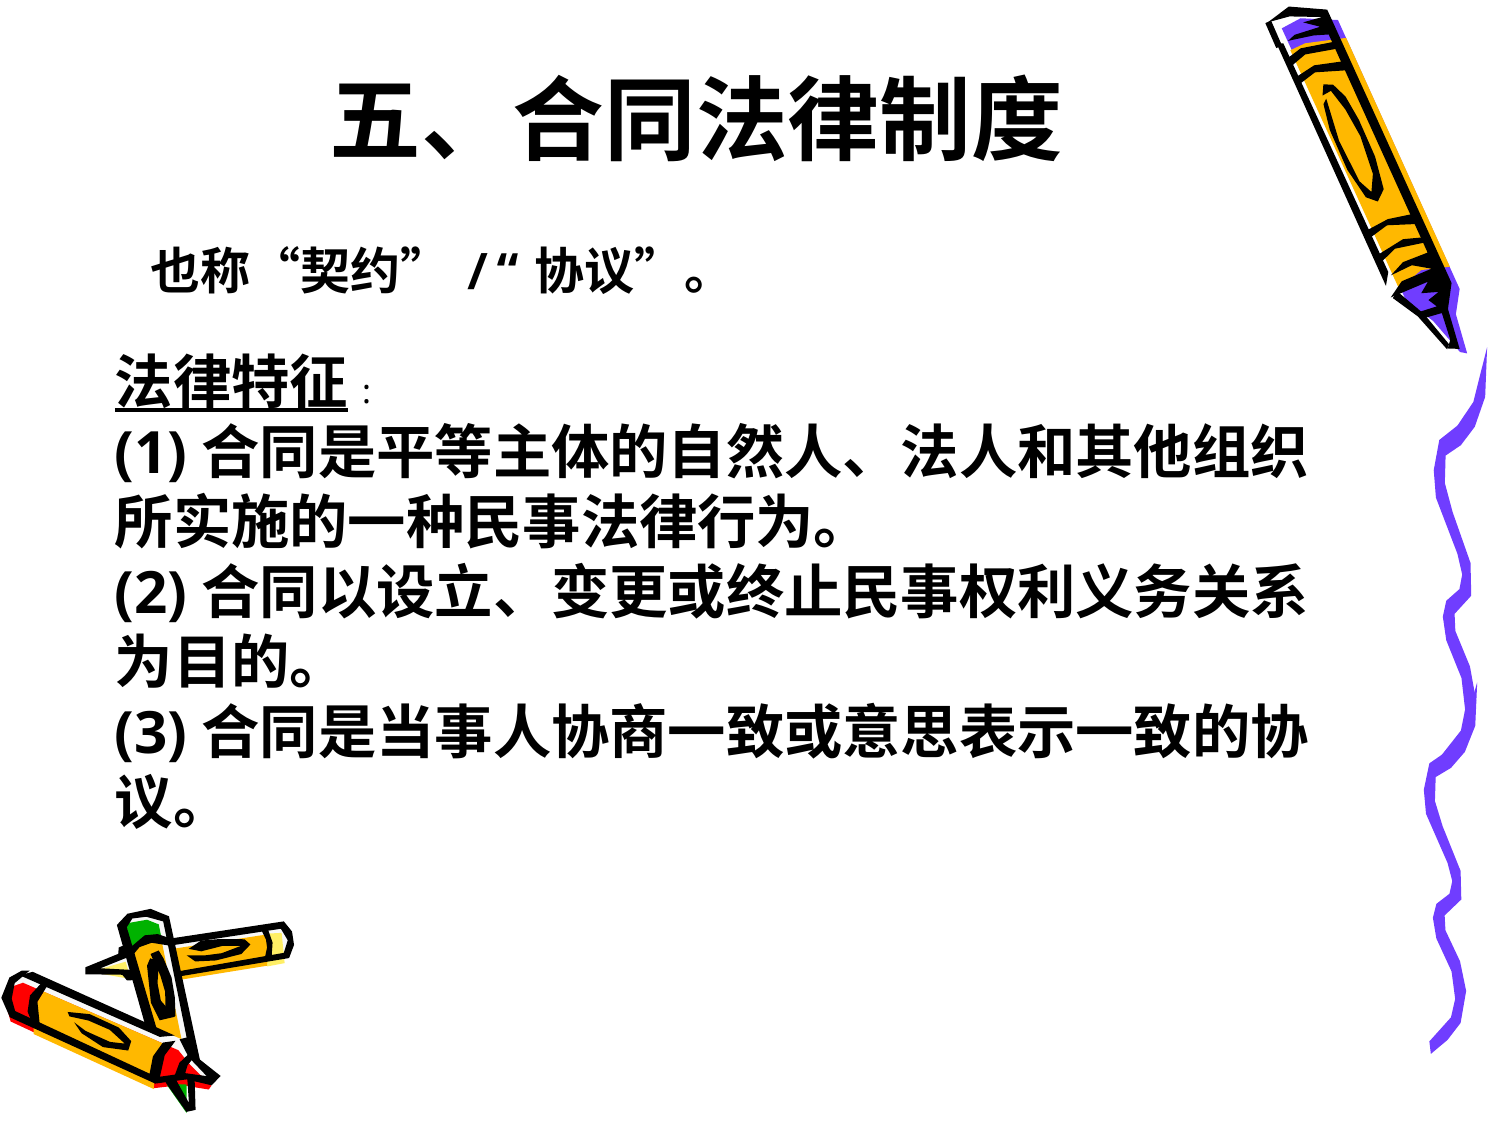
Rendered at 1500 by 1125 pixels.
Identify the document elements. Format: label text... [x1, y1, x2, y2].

text_box 五、合同法律制度 [314, 54, 1079, 180]
text_box 也称“契约”/“协议”。 [135, 231, 1076, 307]
text_box 法律特征: (1)合同是平等主体的自然人、法人和其他组织所实施的一种民事法律行为。 (2)合同以设立、变更或终止民事权利义务关系为目的。 (3)合同是当事人协商一致或意思表示一致的协议。 [100, 338, 1352, 843]
